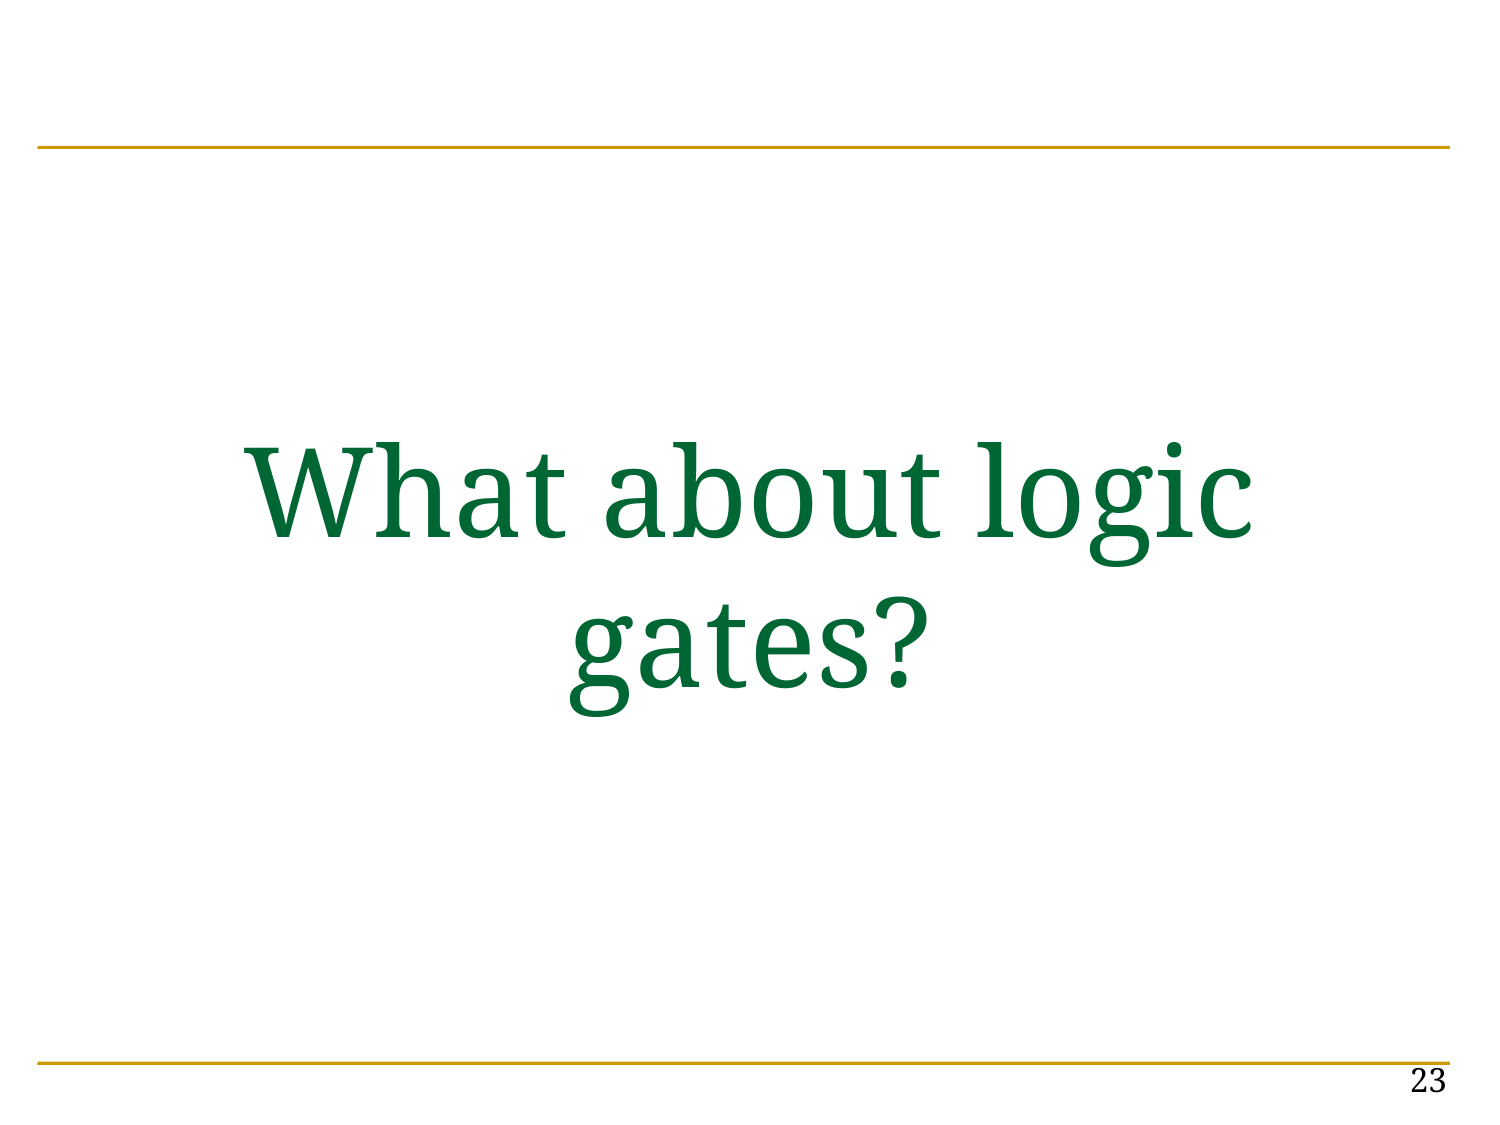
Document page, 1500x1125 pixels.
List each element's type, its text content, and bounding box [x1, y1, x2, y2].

slide_number 23 [1111, 1036, 1462, 1112]
title What about logic gates? [99, 418, 1400, 707]
